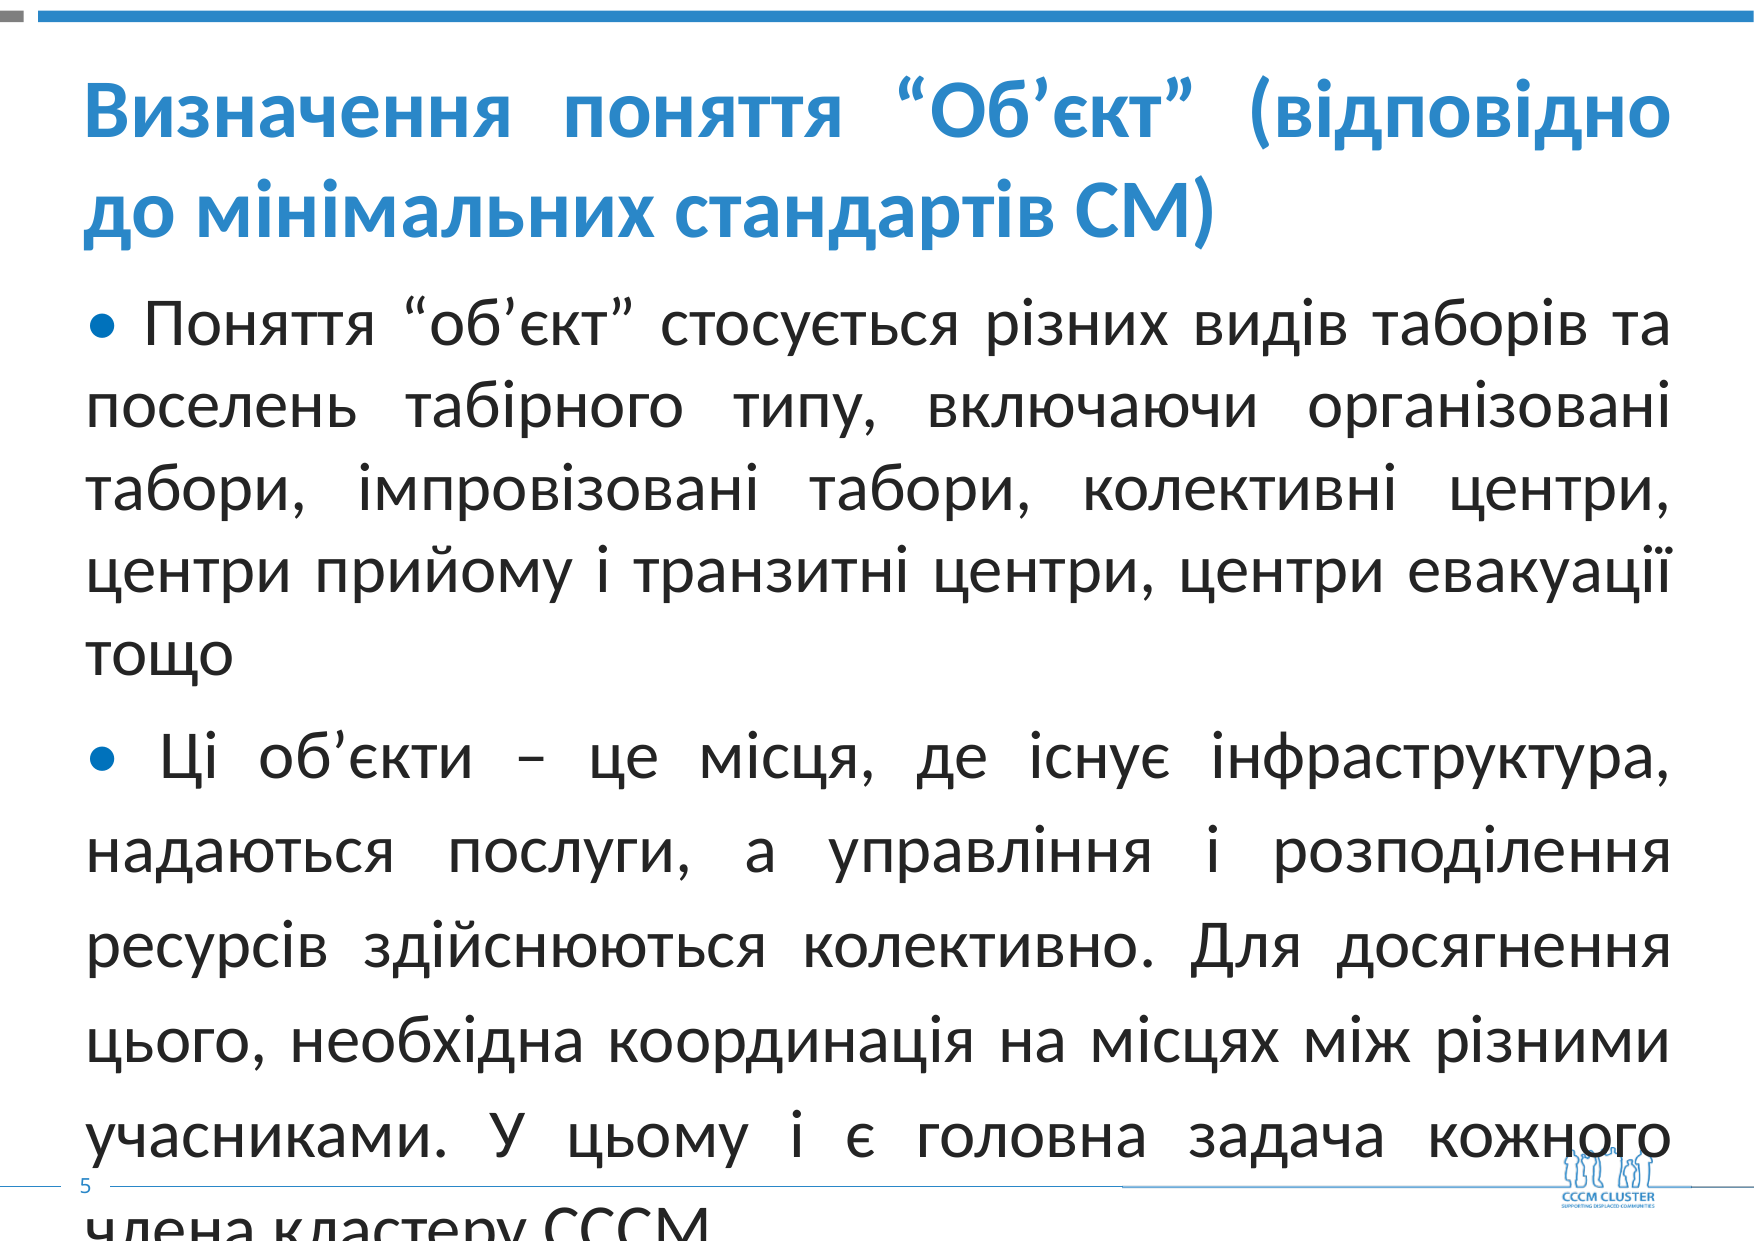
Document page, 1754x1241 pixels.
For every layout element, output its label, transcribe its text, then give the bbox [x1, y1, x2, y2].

text_box • Поняття “об’єкт” стосується різних видів таборів та поселень табірного типу, включаючи організовані табори, імпровізовані табори, колективні центри, центри прийому і транзитні центри, центри евакуації тощо • Ці об’єкти – це місця, де існує інфраструктура, надаються послуги, а управління і розподілення ресурсів здійснюються колективно. Для досягнення цього, необхідна координація на місцях між різними учасниками. У цьому і є головна задача кожного члена кластеру CCCM. [70, 269, 1689, 1181]
text_box Визначення поняття “Об’єкт” (відповідно до мінімальних стандартів CM) [68, 47, 1689, 178]
picture [98, 1147, 1754, 1209]
picture [0, 1147, 73, 1209]
